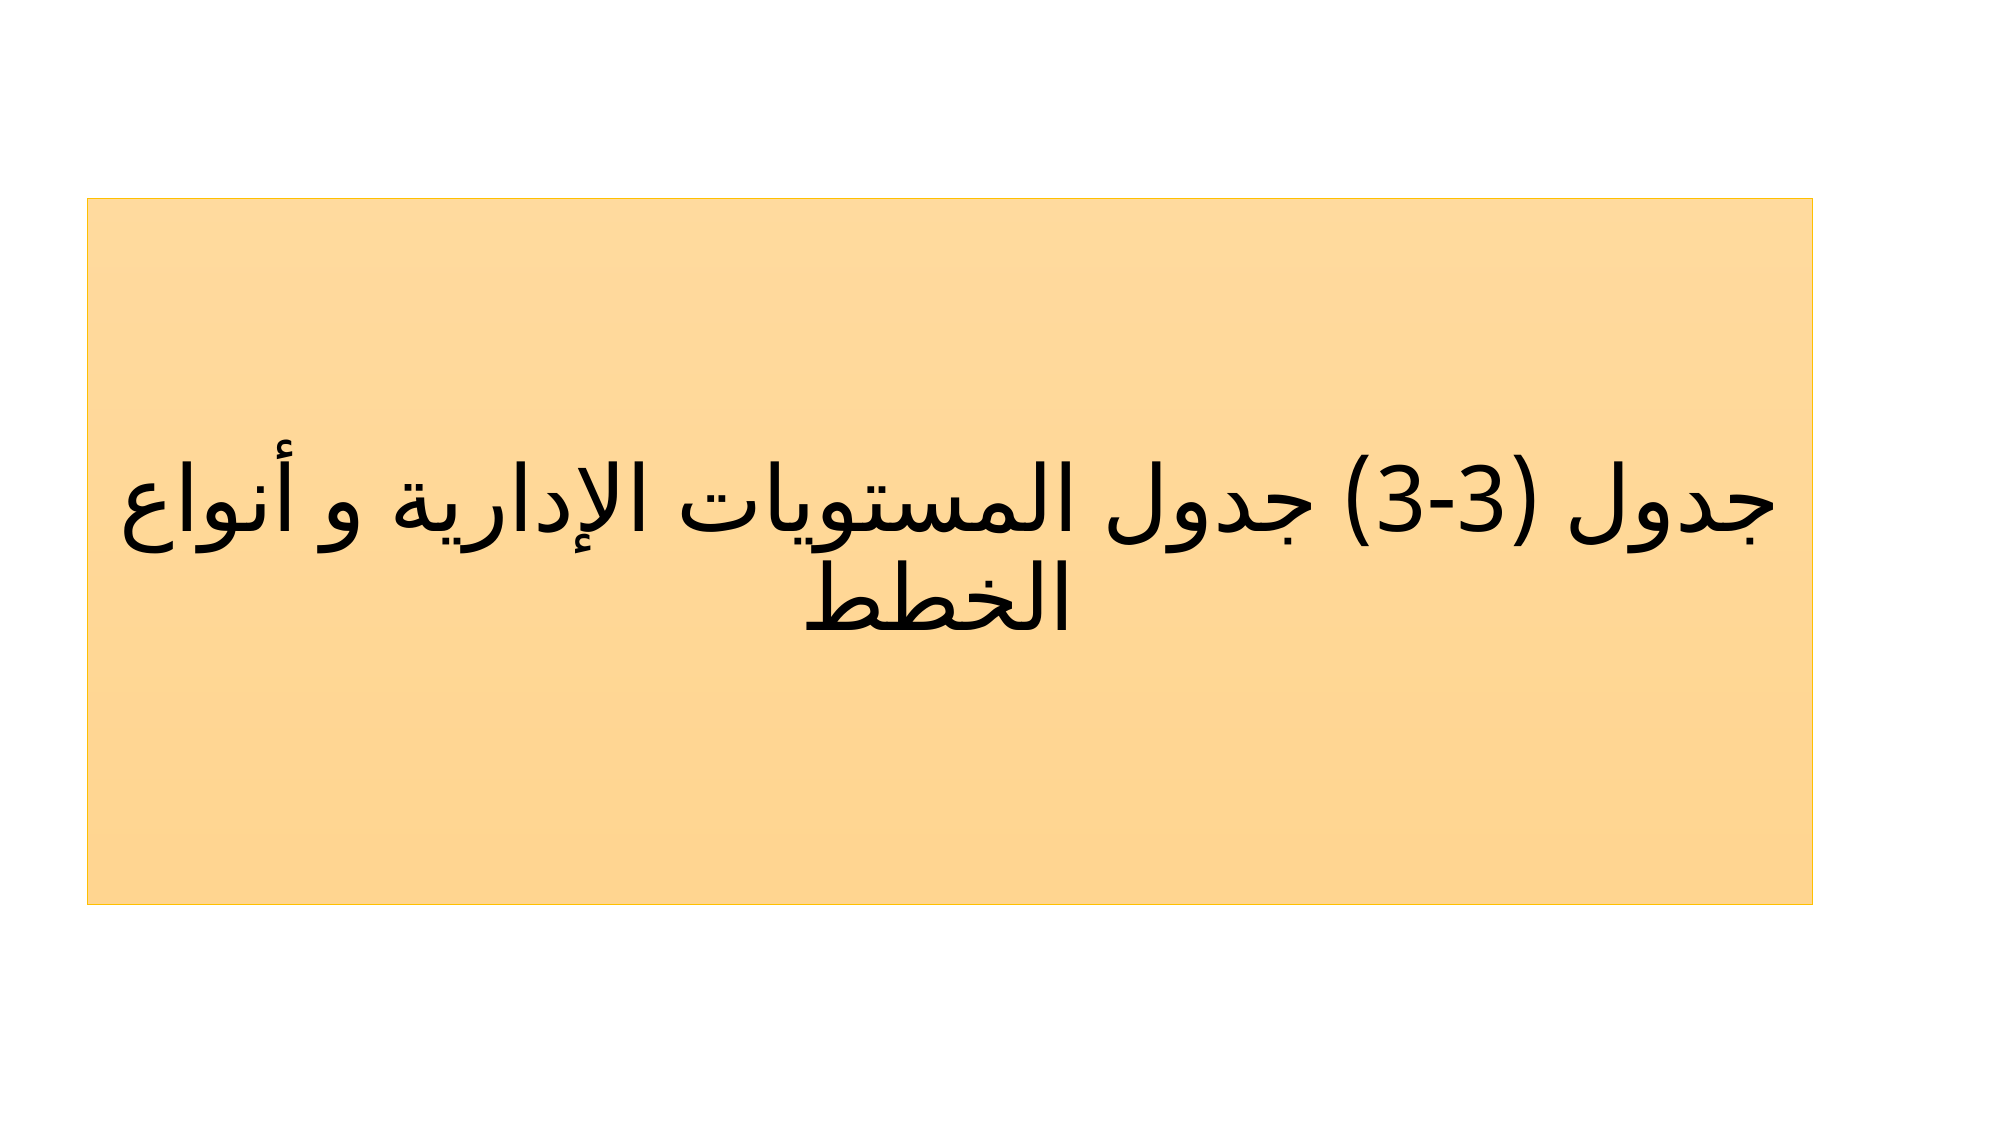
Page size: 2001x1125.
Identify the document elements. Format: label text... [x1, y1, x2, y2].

title جدول (3-3) جدول المستويات الإدارية و أنواع الخطط [87, 198, 1813, 905]
